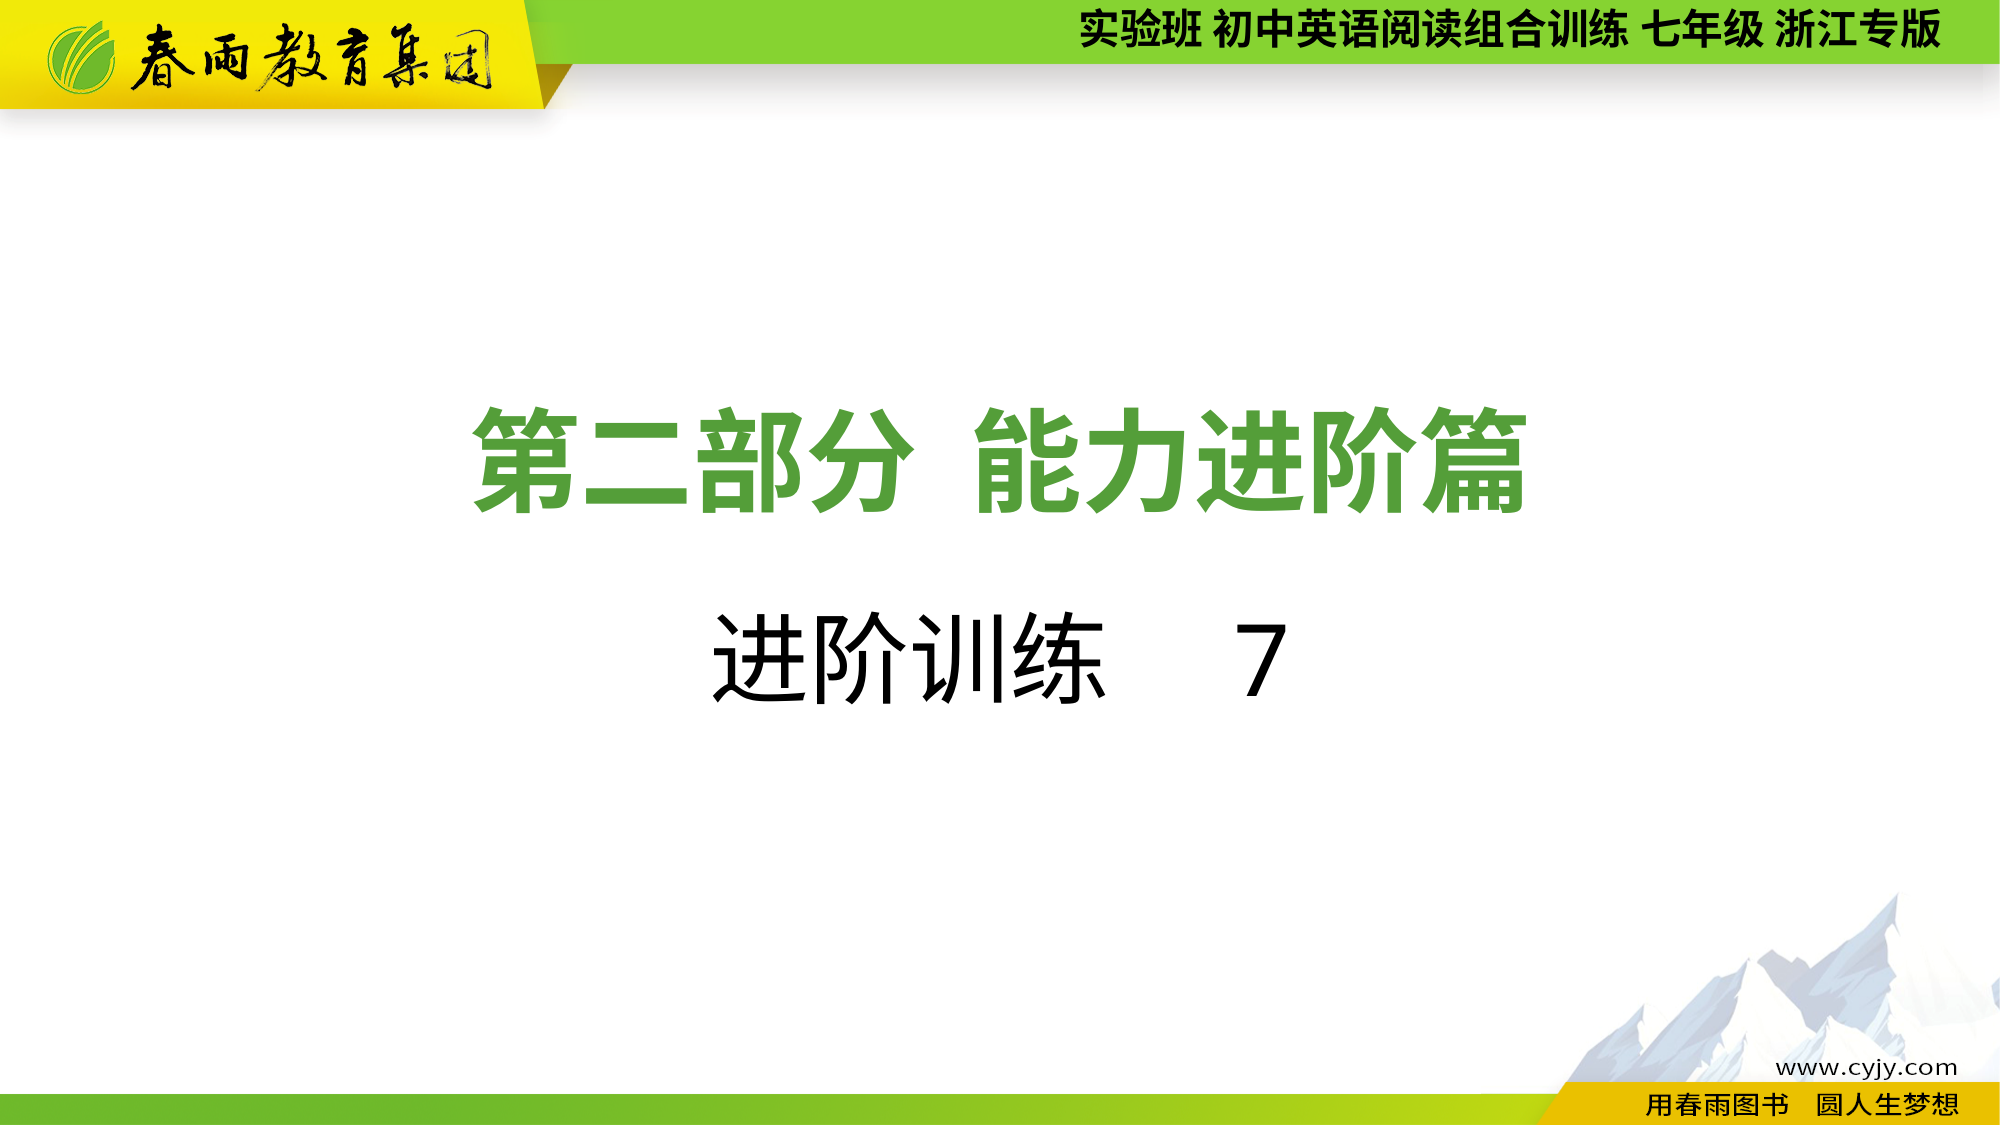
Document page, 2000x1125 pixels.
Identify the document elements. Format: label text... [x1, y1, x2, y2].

text_box 第二部分 能力进阶篇 [54, 316, 1946, 528]
text_box 进阶训练 7 [54, 528, 1946, 724]
picture [0, 0, 2000, 1125]
